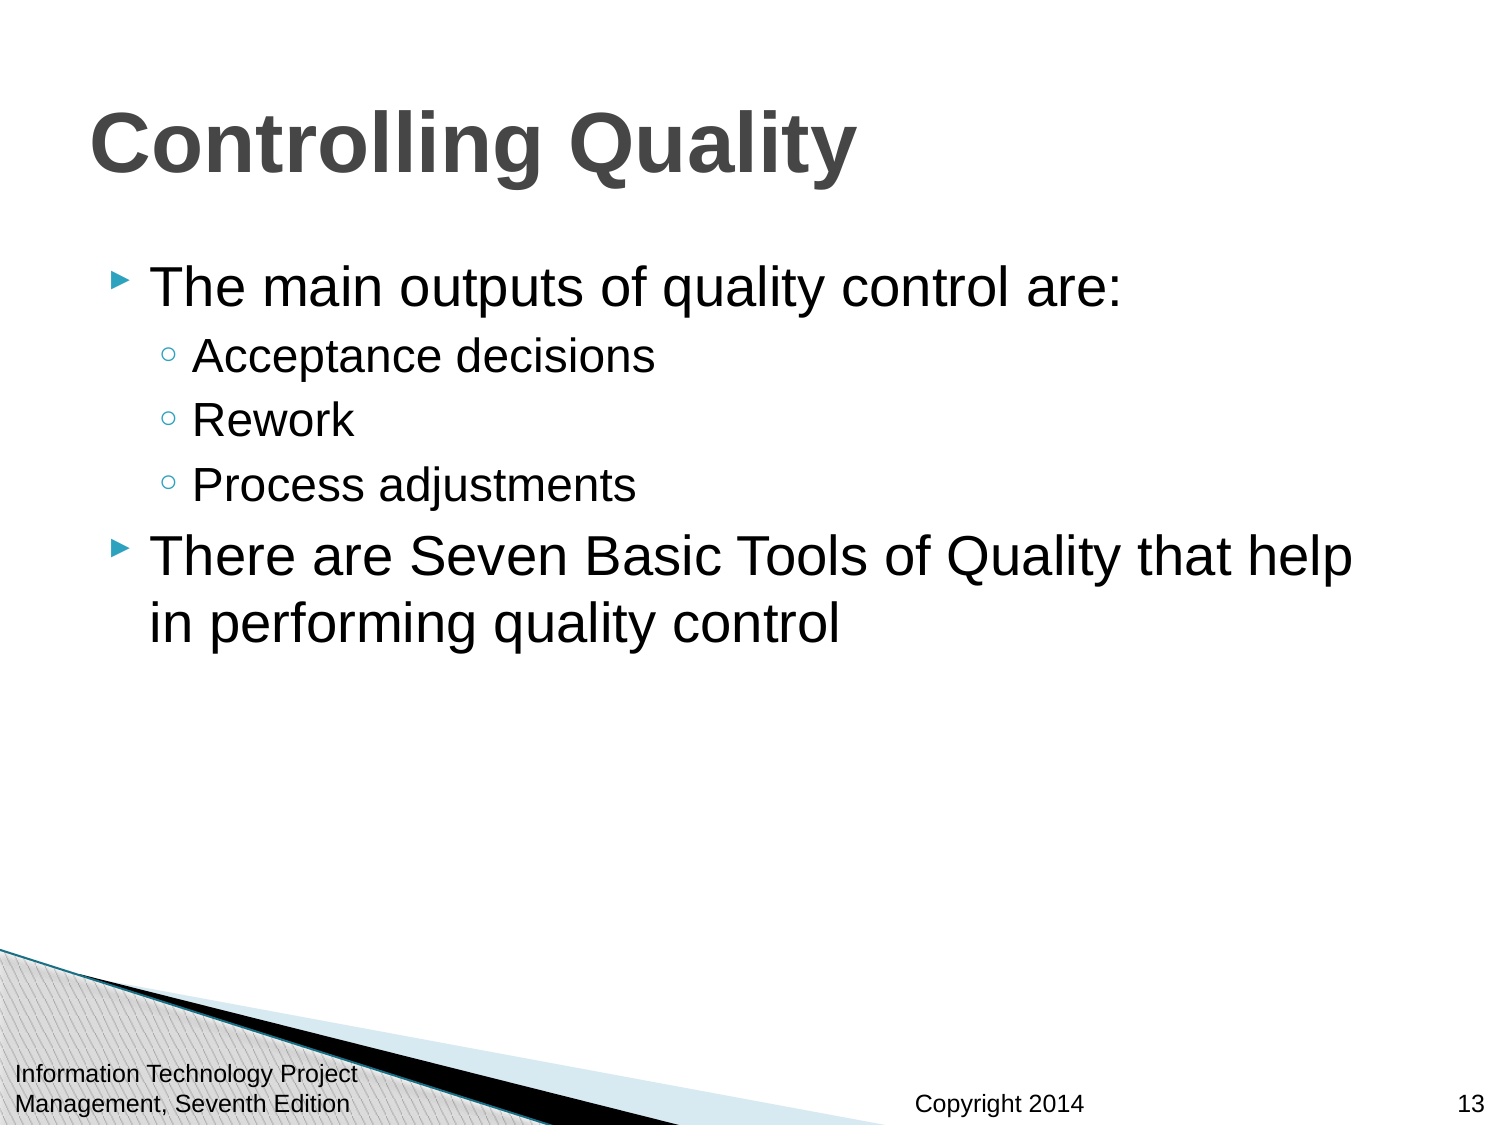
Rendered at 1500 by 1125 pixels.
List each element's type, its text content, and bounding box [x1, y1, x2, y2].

slide_number 13 [1408, 1065, 1500, 1125]
footer Information Technology Project Management, Seventh Edition [0, 1065, 425, 1125]
title Controlling Quality [75, 45, 1425, 233]
list The main outputs of quality control are: Acceptance decisions Rework Process adjustments There are Seven Basic Tools of Quality that help in performing quality control [74, 242, 1426, 986]
